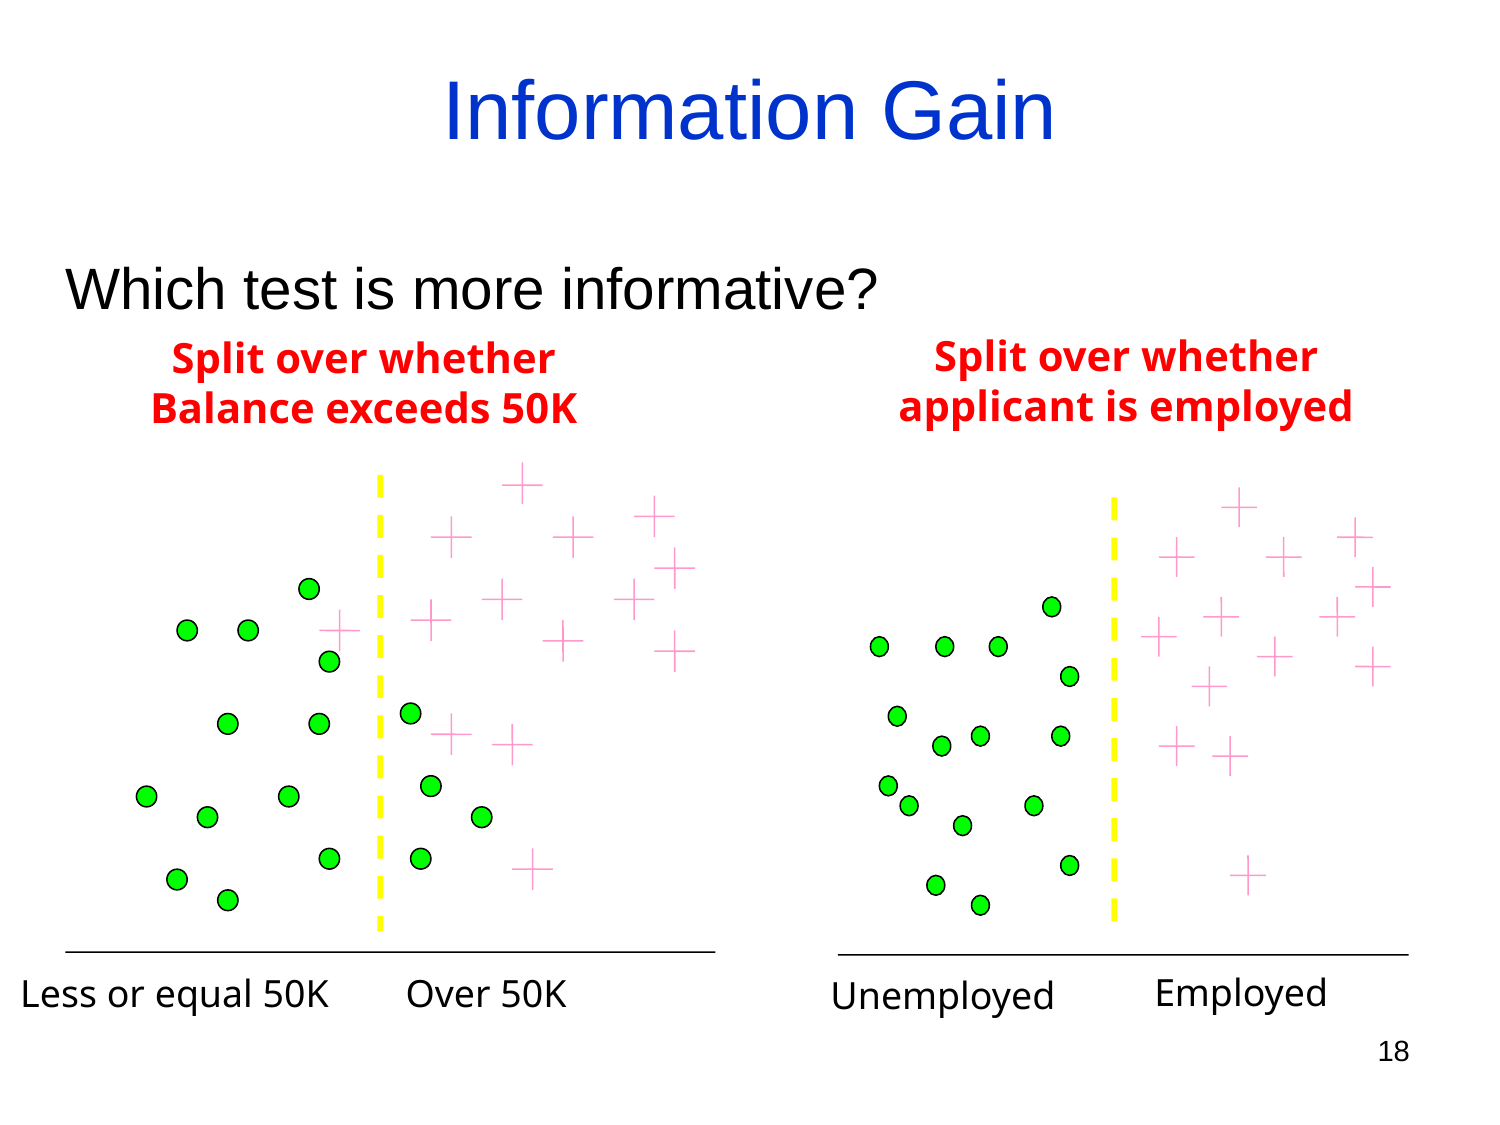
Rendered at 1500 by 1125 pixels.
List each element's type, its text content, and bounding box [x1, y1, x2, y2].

list Which test is more informative? [50, 162, 1400, 425]
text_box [824, 487, 1409, 1026]
text_box Split over whether applicant is employed [862, 322, 1390, 438]
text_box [12, 462, 716, 1023]
title Information Gain [75, 50, 1425, 163]
text_box Split over whether Balance exceeds 50K [99, 324, 628, 440]
slide_number 18 [1074, 1024, 1426, 1103]
